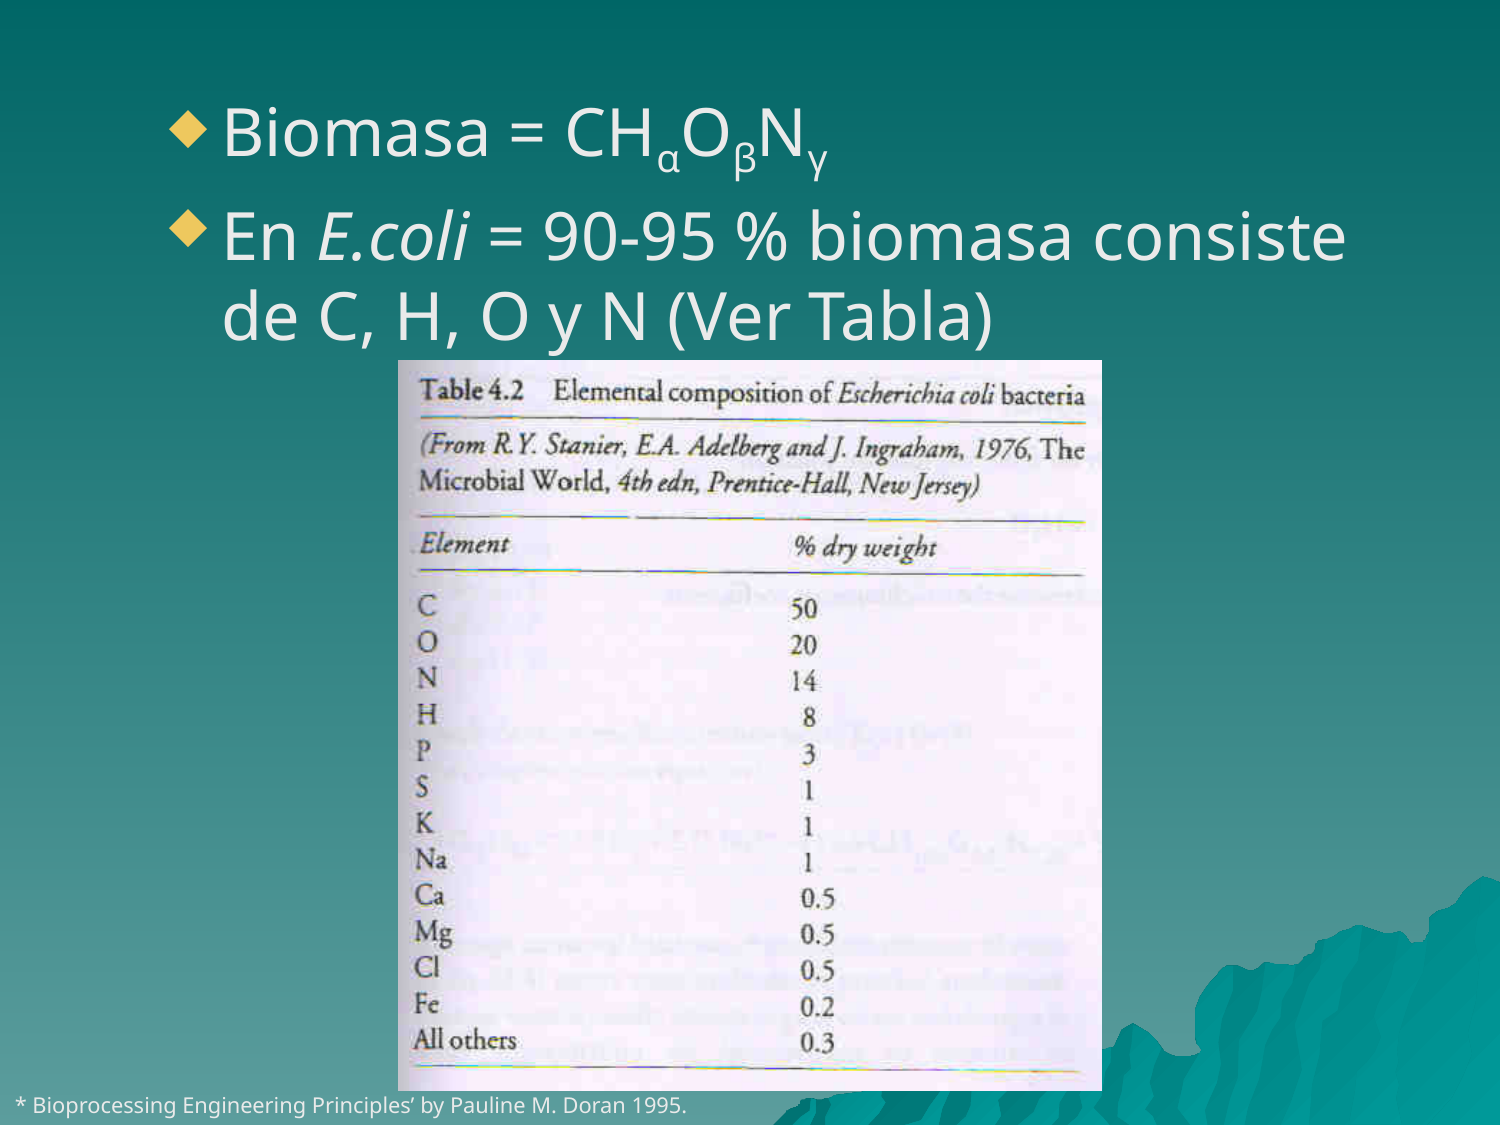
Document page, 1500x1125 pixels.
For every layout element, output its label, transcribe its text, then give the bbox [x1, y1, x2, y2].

list Biomasa = CHαOβNγ En E.coli = 90-95 % biomasa consiste de C, H, O y N (Ver Tabla) [149, 81, 1426, 1043]
picture [398, 360, 1102, 1092]
text_box * Bioprocessing Engineering Principles’ by Pauline M. Doran 1995. [0, 1084, 1500, 1125]
